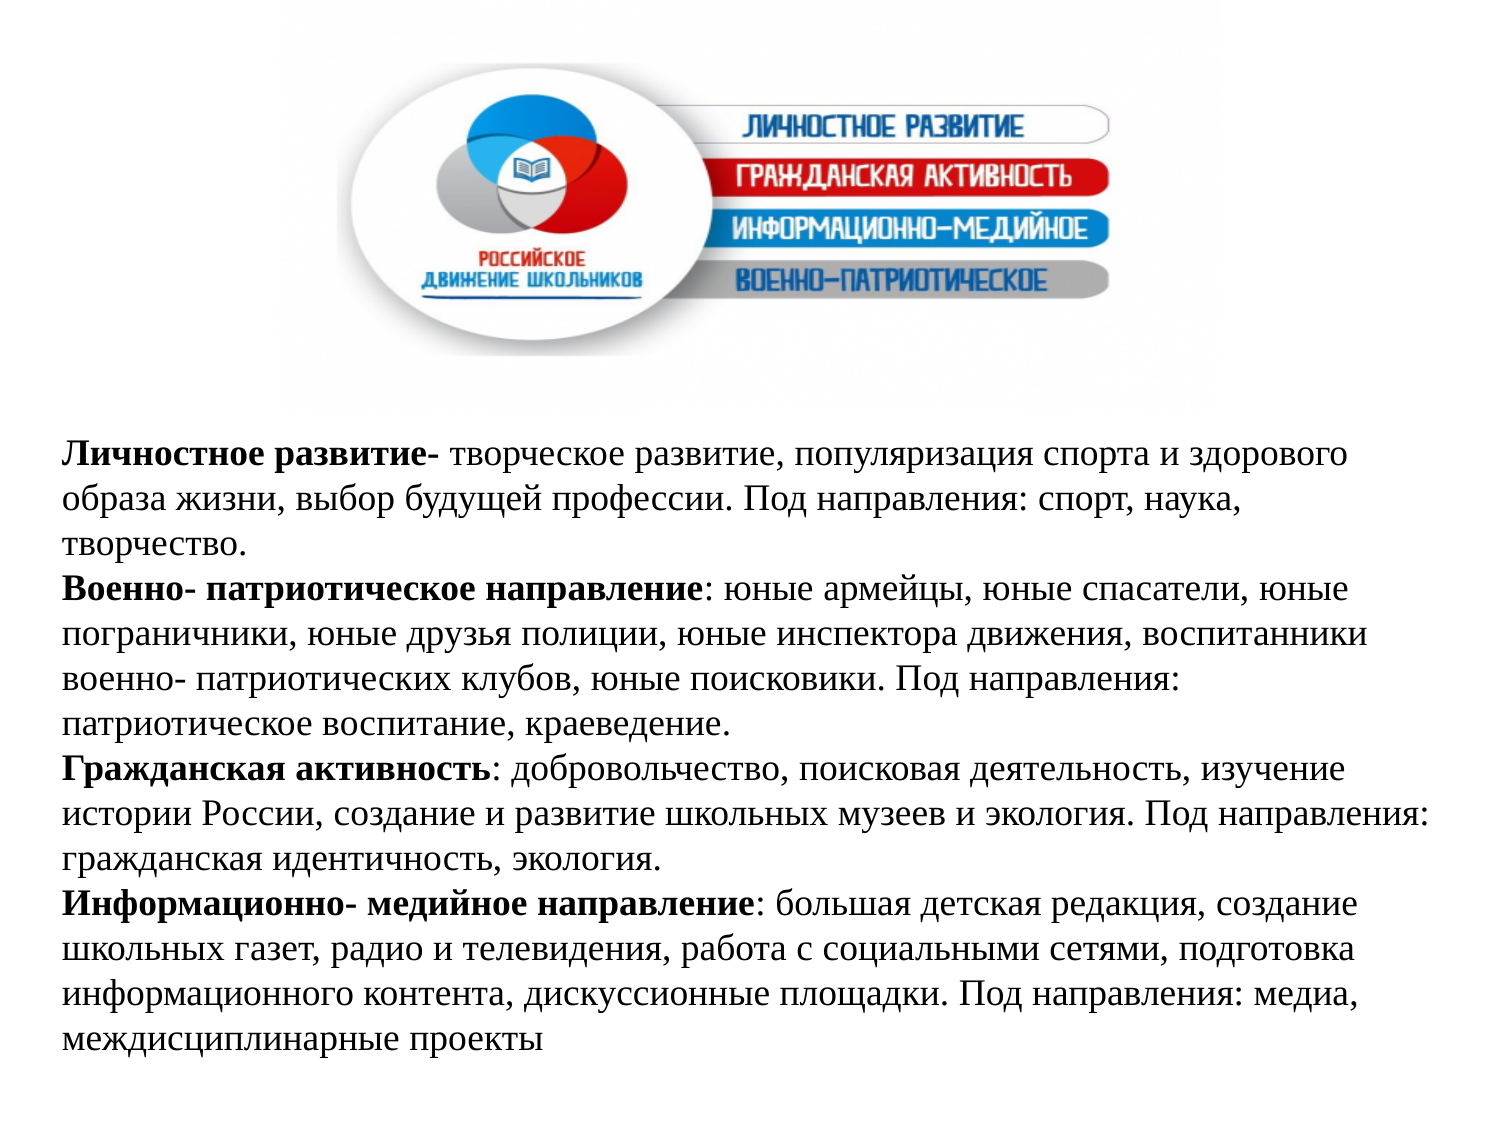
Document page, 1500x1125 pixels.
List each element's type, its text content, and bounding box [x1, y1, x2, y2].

picture [109, 0, 1391, 411]
title Личностное развитие- творческое развитие, популяризация спорта и здорового образа жизни, выбор будущей профессии. Под направления: спорт, наука, творчество. Военно- патриотическое направление: юные армейцы, юные спасатели, юные пограничники, юные друзья полиции, юные инспектора движения, воспитанники военно- патриотических клубов, юные поисковики. Под направления: патриотическое воспитание, краеведение. Гражданская активность: добровольчество, поисковая деятельность, изучение истории России, создание и развитие школьных музеев и экология. Под направления: гражданская идентичность, экология. Информационно- медийное направление: большая детская редакция, создание школьных газет, радио и телевидения, работа с социальными сетями, подготовка информационного контента, дискуссионные площадки. Под направления: медиа, междисциплинарные проекты [46, 386, 1449, 1055]
